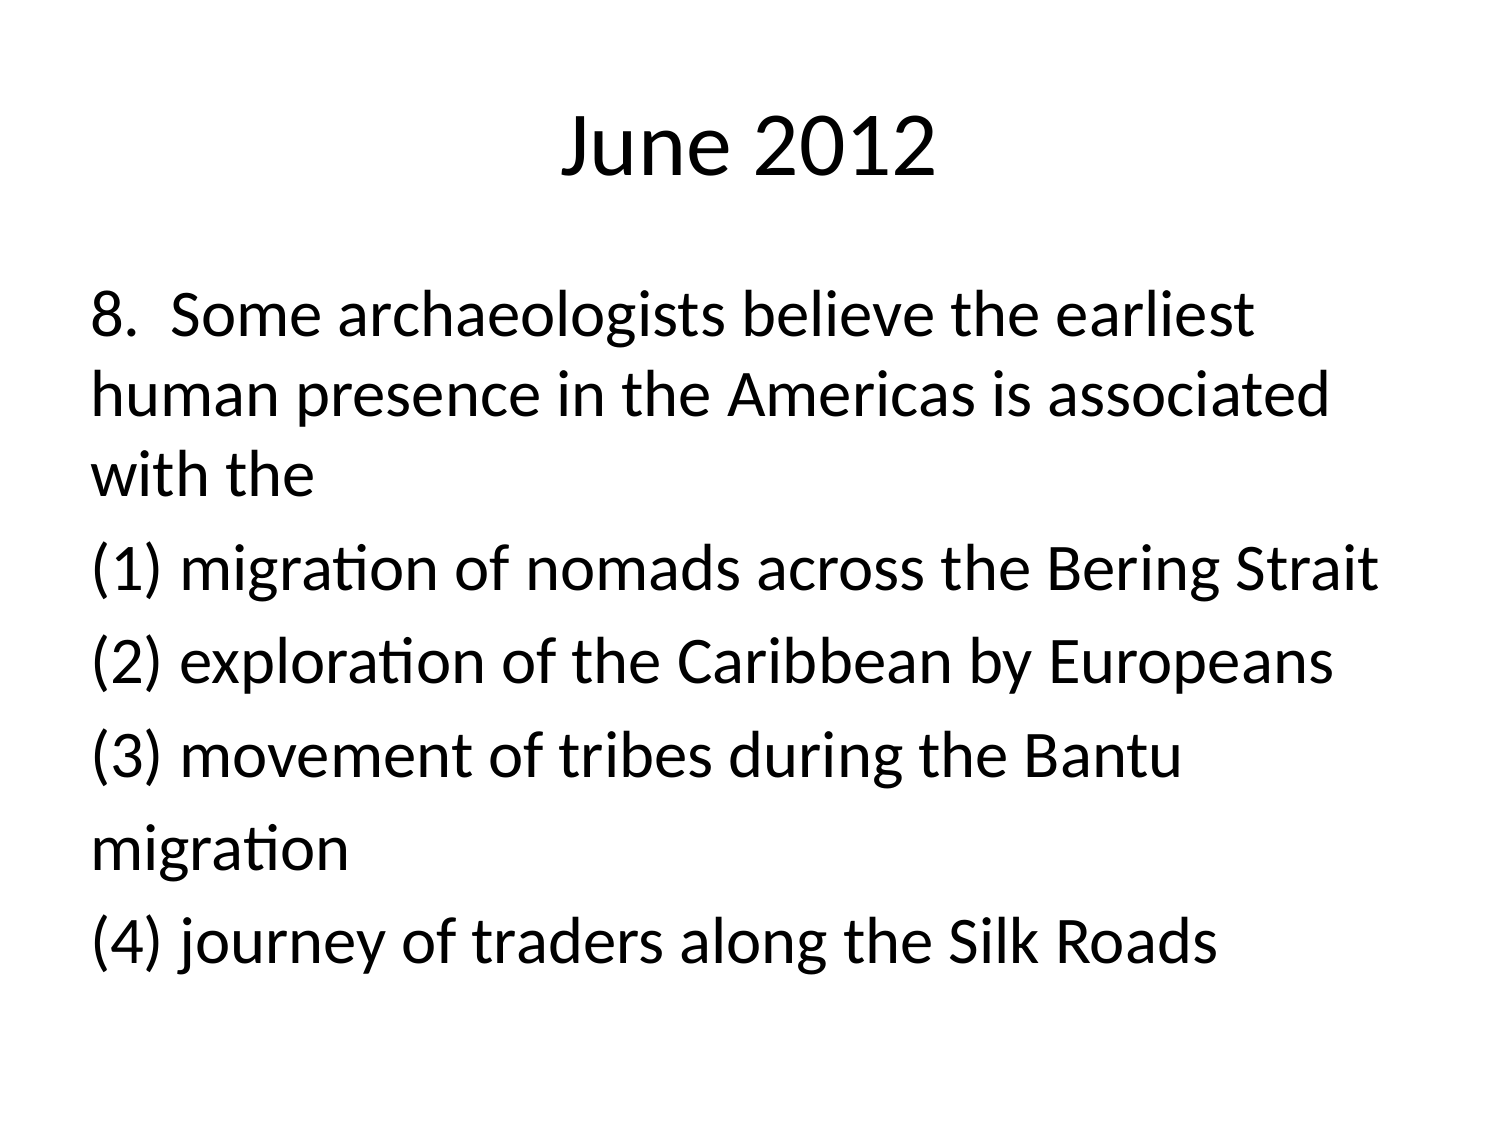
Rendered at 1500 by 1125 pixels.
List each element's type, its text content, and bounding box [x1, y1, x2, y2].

title June 2012 [75, 45, 1425, 233]
list 8. Some archaeologists believe the earliest human presence in the Americas is associated with the (1) migration of nomads across the Bering Strait (2) exploration of the Caribbean by Europeans (3) movement of tribes during the Bantu migration (4) journey of traders along the Silk Roads [75, 262, 1425, 1005]
